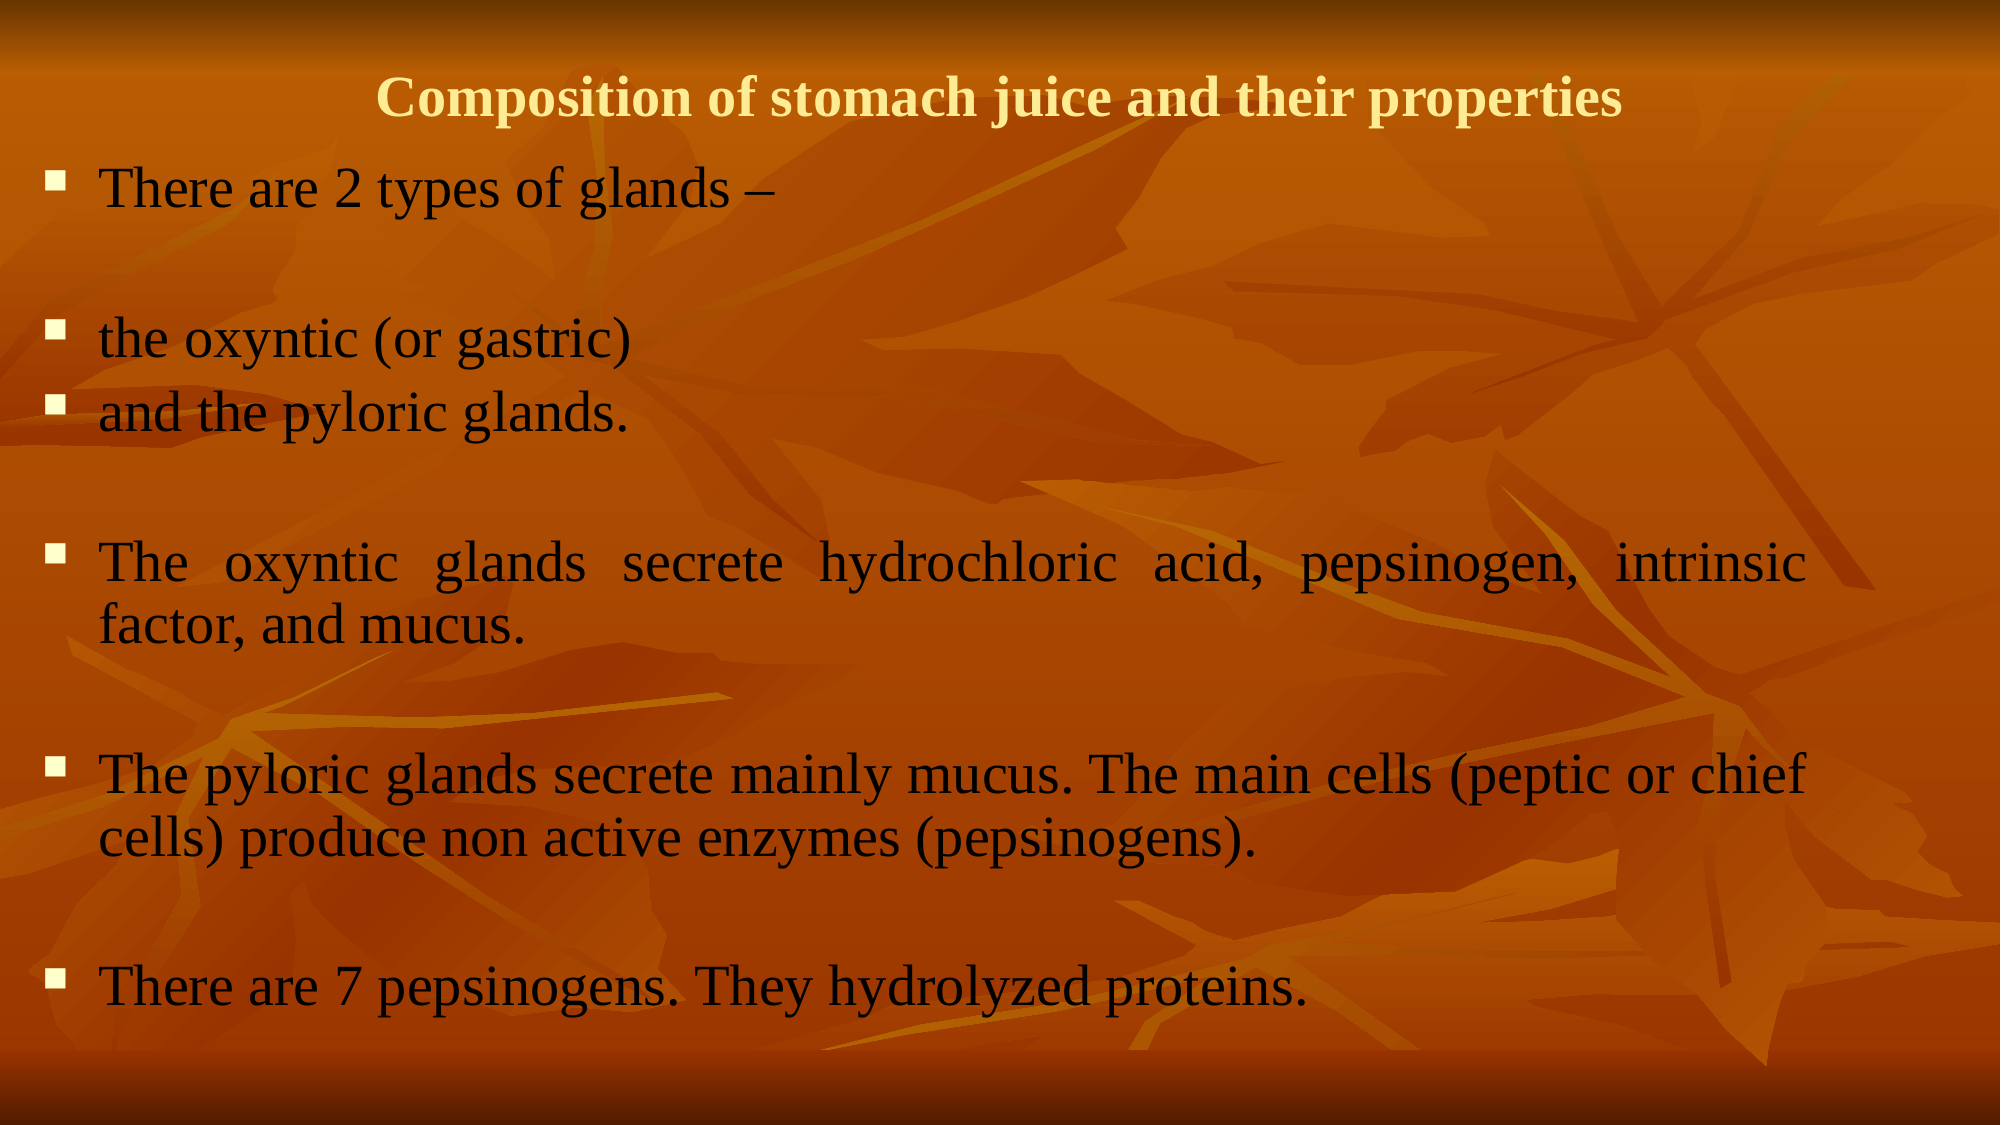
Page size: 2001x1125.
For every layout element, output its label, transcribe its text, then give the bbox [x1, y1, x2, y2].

title Composition of stomach juice and their properties [324, 45, 1675, 141]
list There are 2 types of glands – the oxyntic (or gastric) and the pyloric glands. The oxyntic glands secrete hydrochloric acid, pepsinogen, intrinsic factor, and mucus. The pyloric glands secrete mainly mucus. The main cells (peptic or chief cells) produce non active enzymes (pepsinogens). There are 7 pepsinogens. They hydrolyzed proteins. [27, 149, 1824, 1000]
